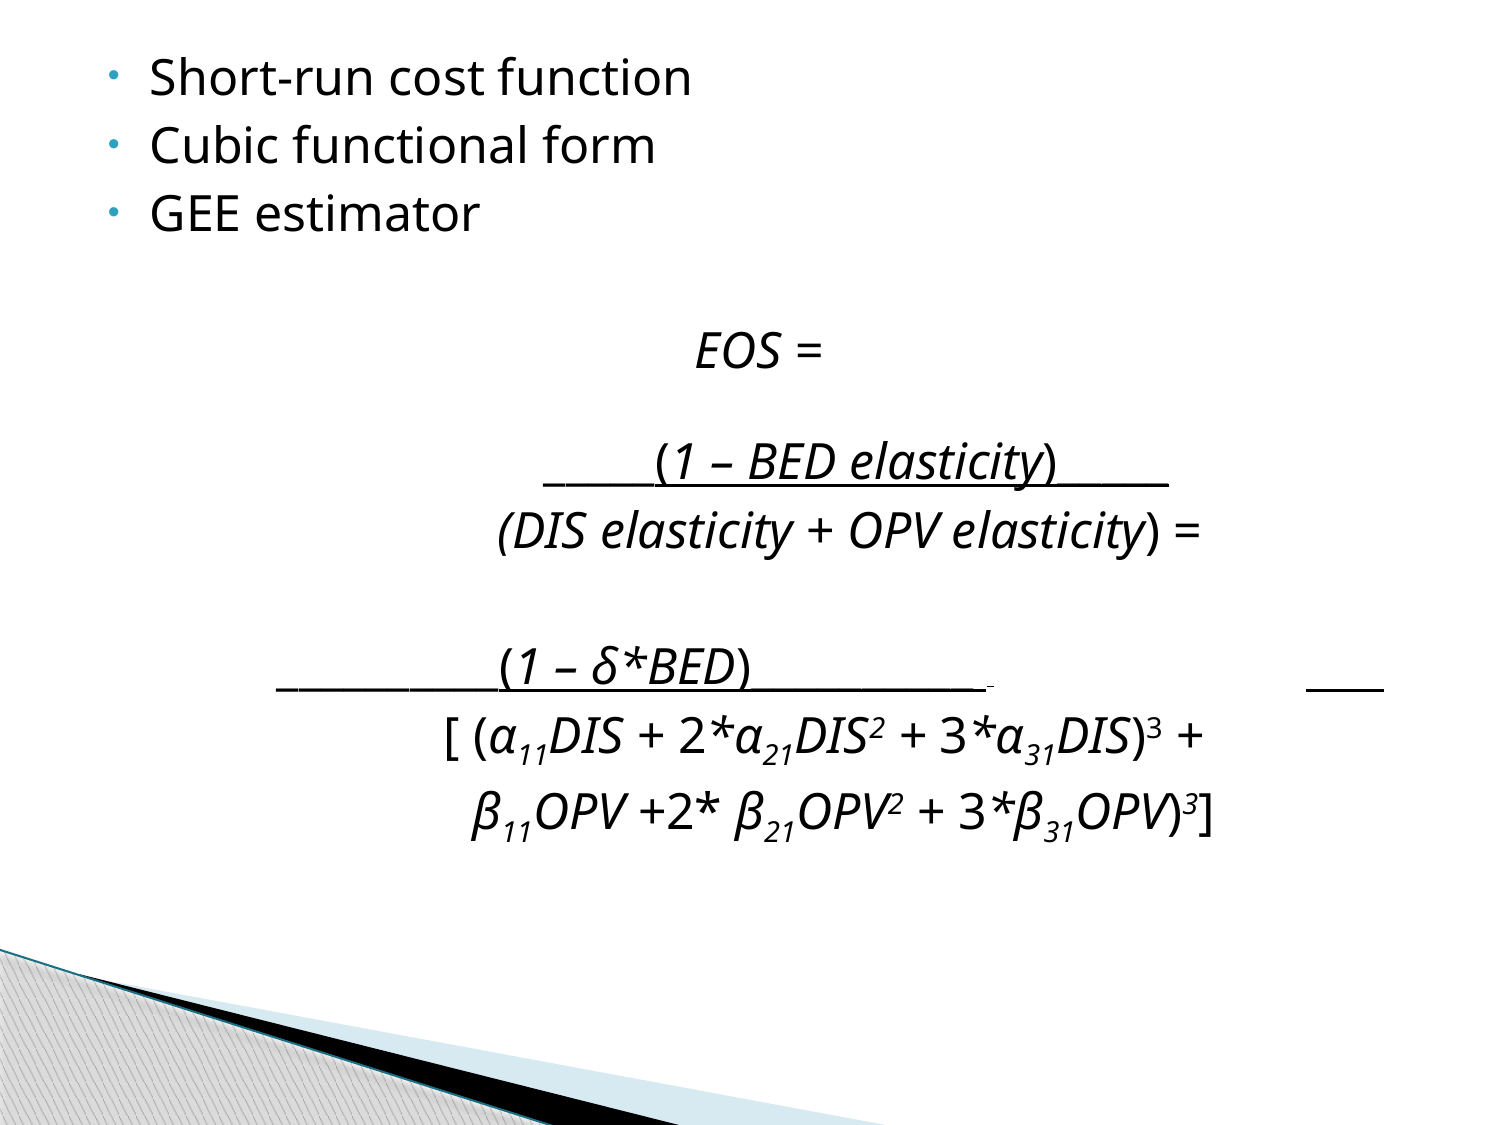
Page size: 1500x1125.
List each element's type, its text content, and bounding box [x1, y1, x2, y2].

list Short-run cost function Cubic functional form GEE estimator EOS = _____(1 – BED elasticity)_____ (DIS elasticity + OPV elasticity) = __________(1 – δ*BED)__________ [ (α11DIS + 2*α21DIS2 + 3*α31DIS)3 + β11OPV +2* β21OPV2 + 3*β31OPV)3] [75, 37, 1425, 986]
